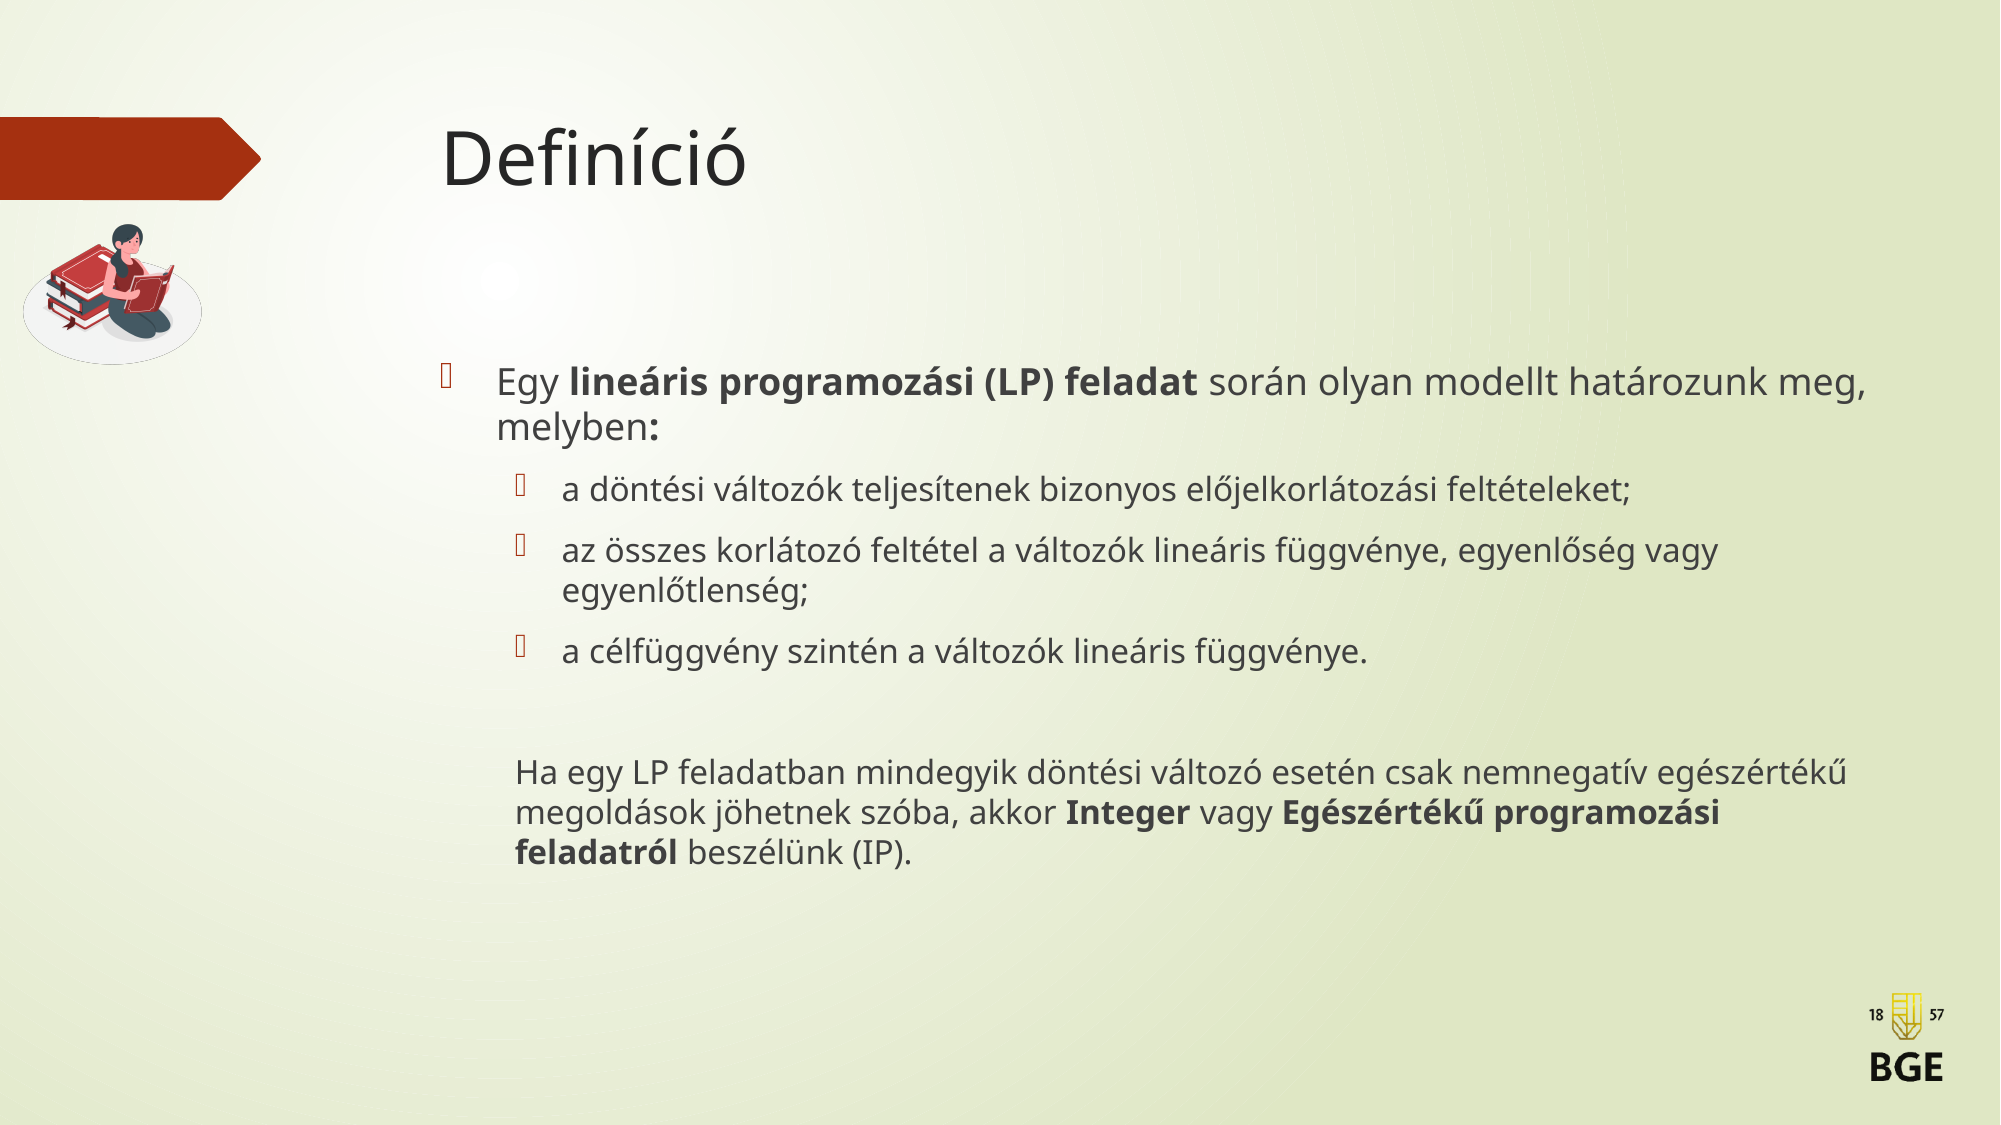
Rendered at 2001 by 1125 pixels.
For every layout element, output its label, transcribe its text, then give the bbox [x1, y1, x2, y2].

title Definíció [425, 102, 1888, 313]
list Egy lineáris programozási (LP) feladat során olyan modellt határozunk meg, melyben: a döntési változók teljesítenek bizonyos előjelkorlátozási feltételeket; az összes korlátozó feltétel a változók lineáris függvénye, egyenlőség vagy egyenlőtlenség; a célfüggvény szintén a változók lineáris függvénye. Ha egy LP feladatban mindegyik döntési változó esetén csak nemnegatív egészértékű megoldások jöhetnek szóba, akkor Integer vagy Egészértékű programozási feladatról beszélünk (IP). [424, 350, 1888, 953]
picture [1853, 984, 1958, 1090]
picture [18, 182, 207, 372]
